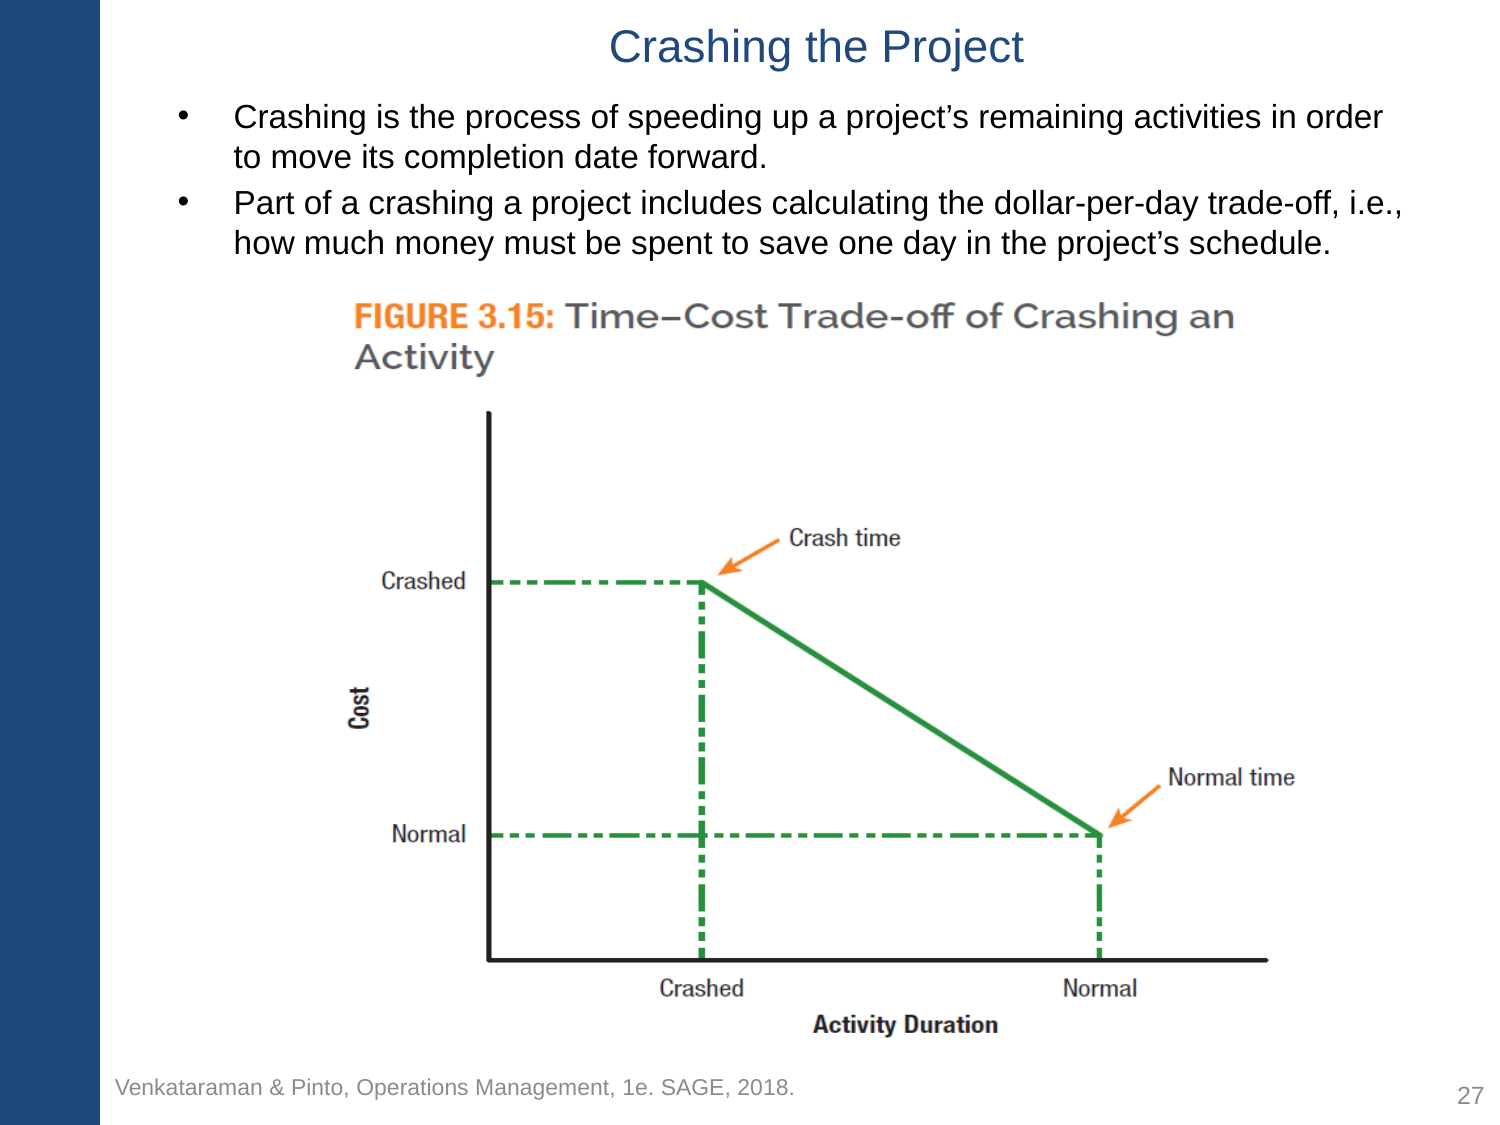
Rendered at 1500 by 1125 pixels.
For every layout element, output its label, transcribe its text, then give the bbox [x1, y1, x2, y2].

footer Venkataraman & Pinto, Operations Management, 1e. SAGE, 2018. [99, 1065, 1250, 1125]
picture [324, 292, 1338, 1051]
list Crashing is the process of speeding up a project’s remaining activities in order to move its completion date forward. Part of a crashing a project includes calculating the dollar-per-day trade-off, i.e., how much money must be spent to save one day in the project’s schedule. [162, 87, 1425, 350]
slide_number 27 [1425, 1065, 1500, 1125]
title Crashing the Project [185, 0, 1448, 113]
